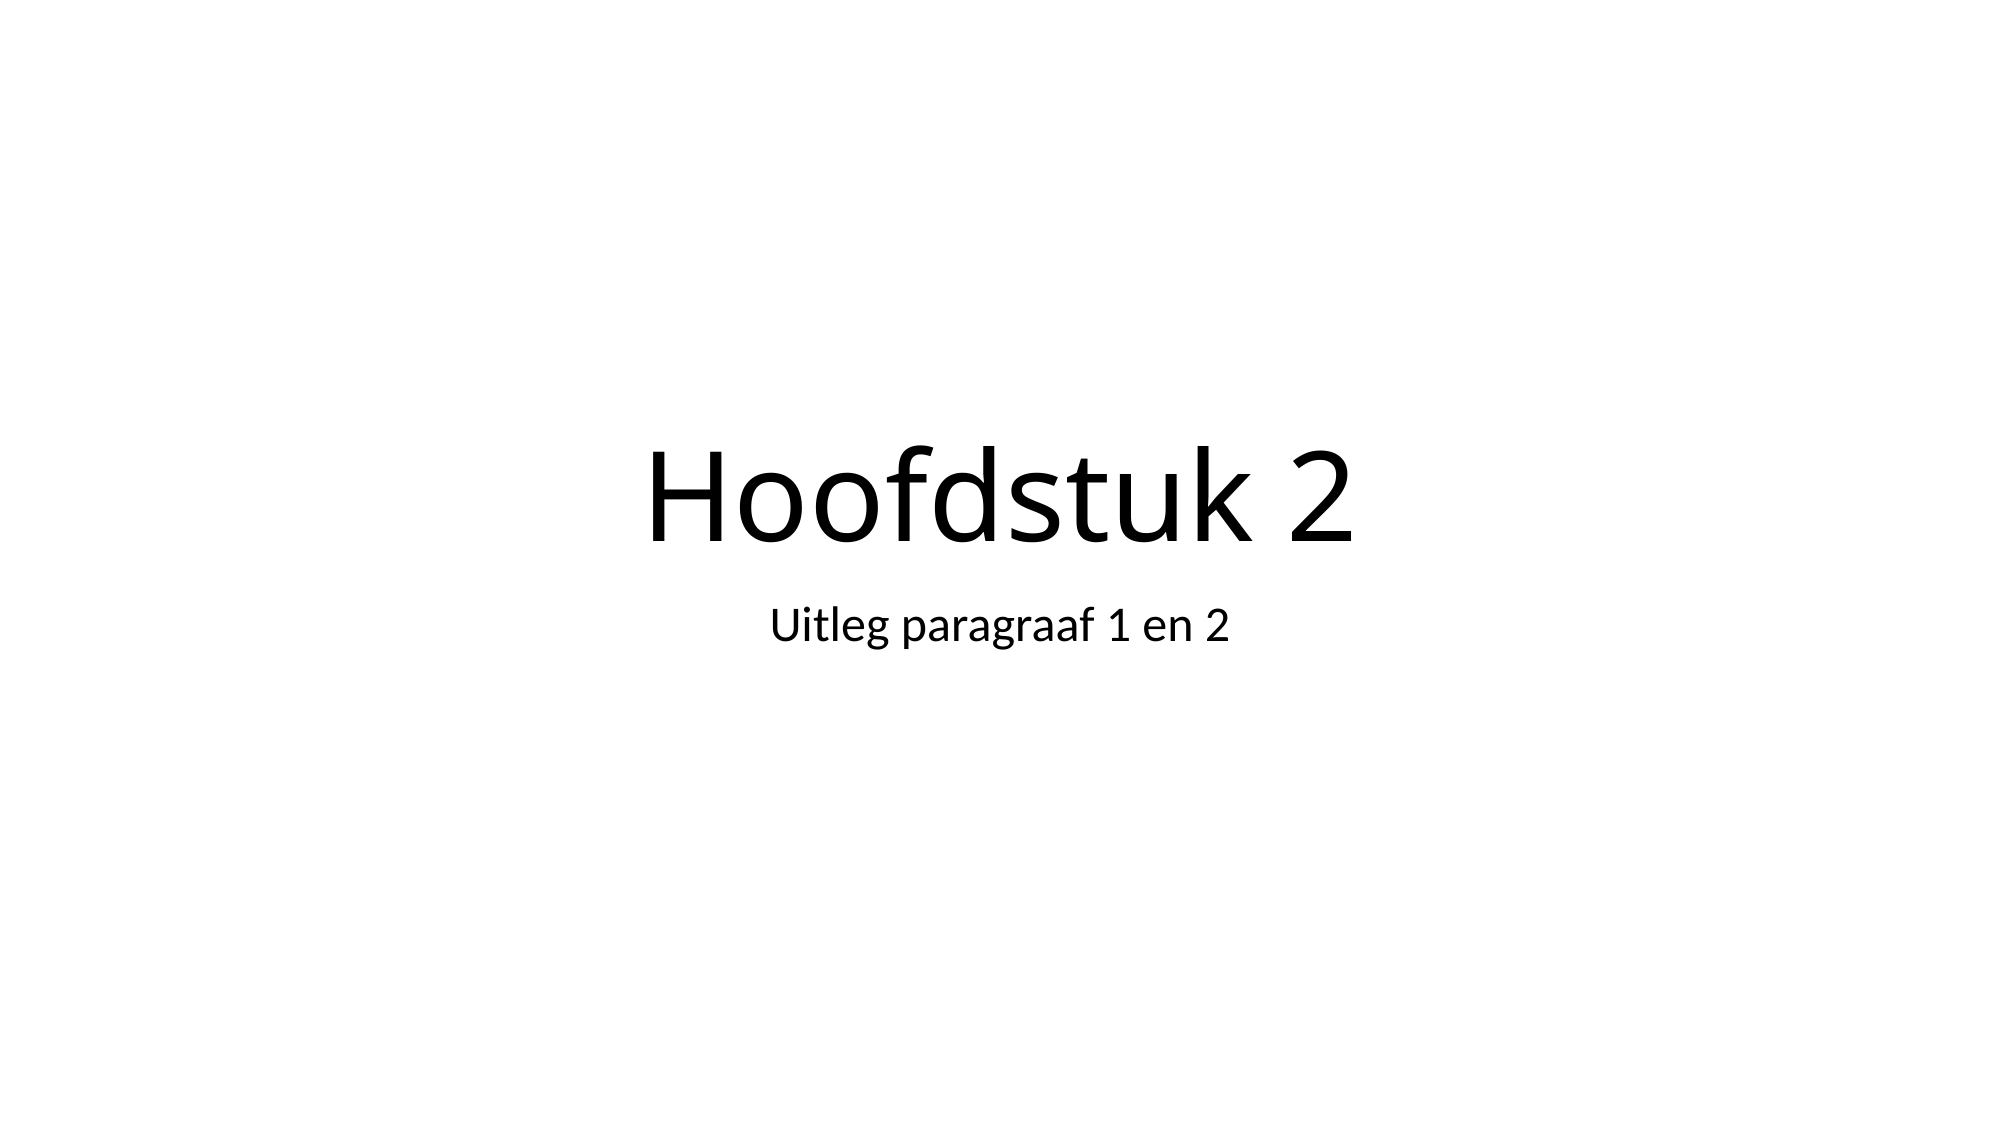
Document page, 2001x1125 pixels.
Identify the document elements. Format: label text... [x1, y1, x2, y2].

title Hoofdstuk 2 [249, 184, 1750, 576]
subtitle Uitleg paragraaf 1 en 2 [249, 590, 1750, 863]
